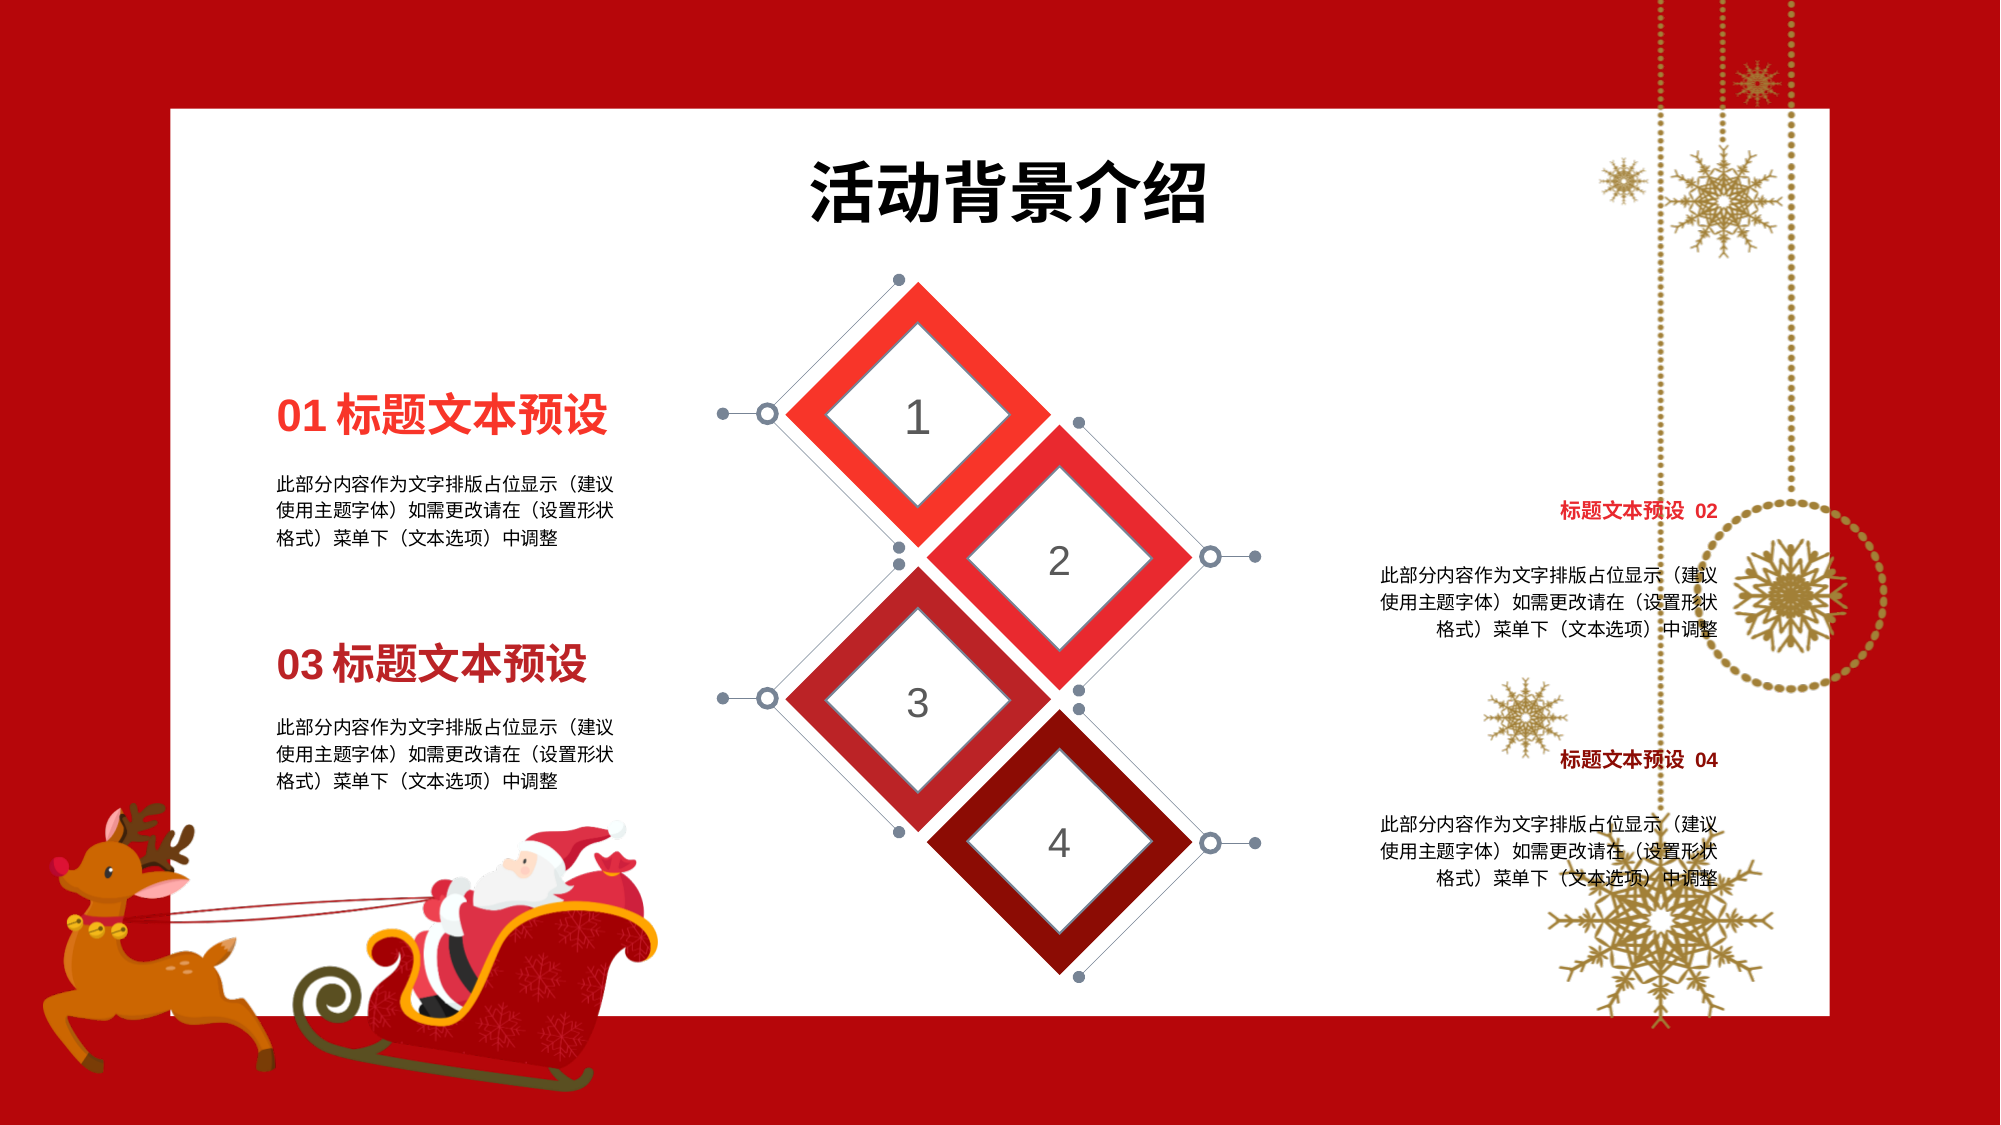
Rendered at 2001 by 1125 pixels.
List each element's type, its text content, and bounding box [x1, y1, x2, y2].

text_box 活动背景介绍 [756, 147, 1239, 234]
picture [43, 803, 658, 1092]
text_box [276, 279, 1719, 977]
picture [1465, 0, 1932, 1029]
